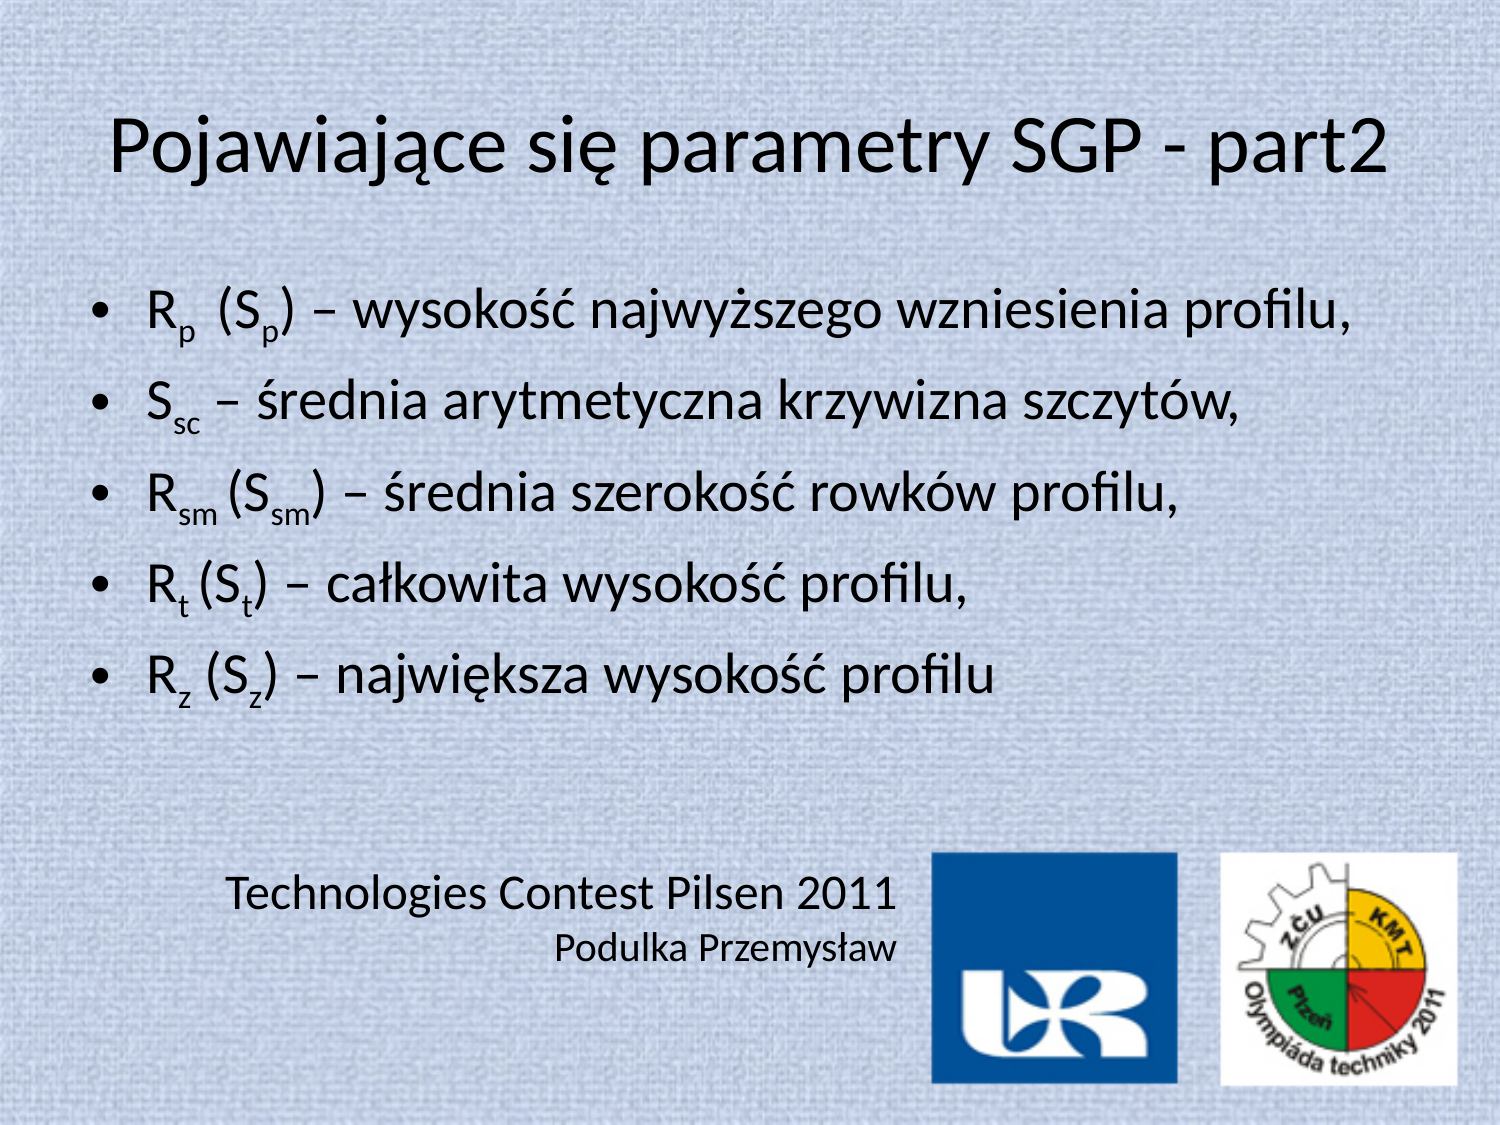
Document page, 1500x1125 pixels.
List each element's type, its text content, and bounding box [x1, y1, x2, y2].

picture [0, 0, 1500, 1125]
text_box Technologies Contest Pilsen 2011 Podulka Przemysław [74, 849, 913, 1075]
title Pojawiające się parametry SGP - part2 [75, 45, 1425, 233]
list Rp (Sp) – wysokość najwyższego wzniesienia profilu, Ssc – średnia arytmetyczna krzywizna szczytów, Rsm (Ssm) – średnia szerokość rowków profilu, Rt (St) – całkowita wysokość profilu, Rz (Sz) – największa wysokość profilu [75, 262, 1425, 788]
